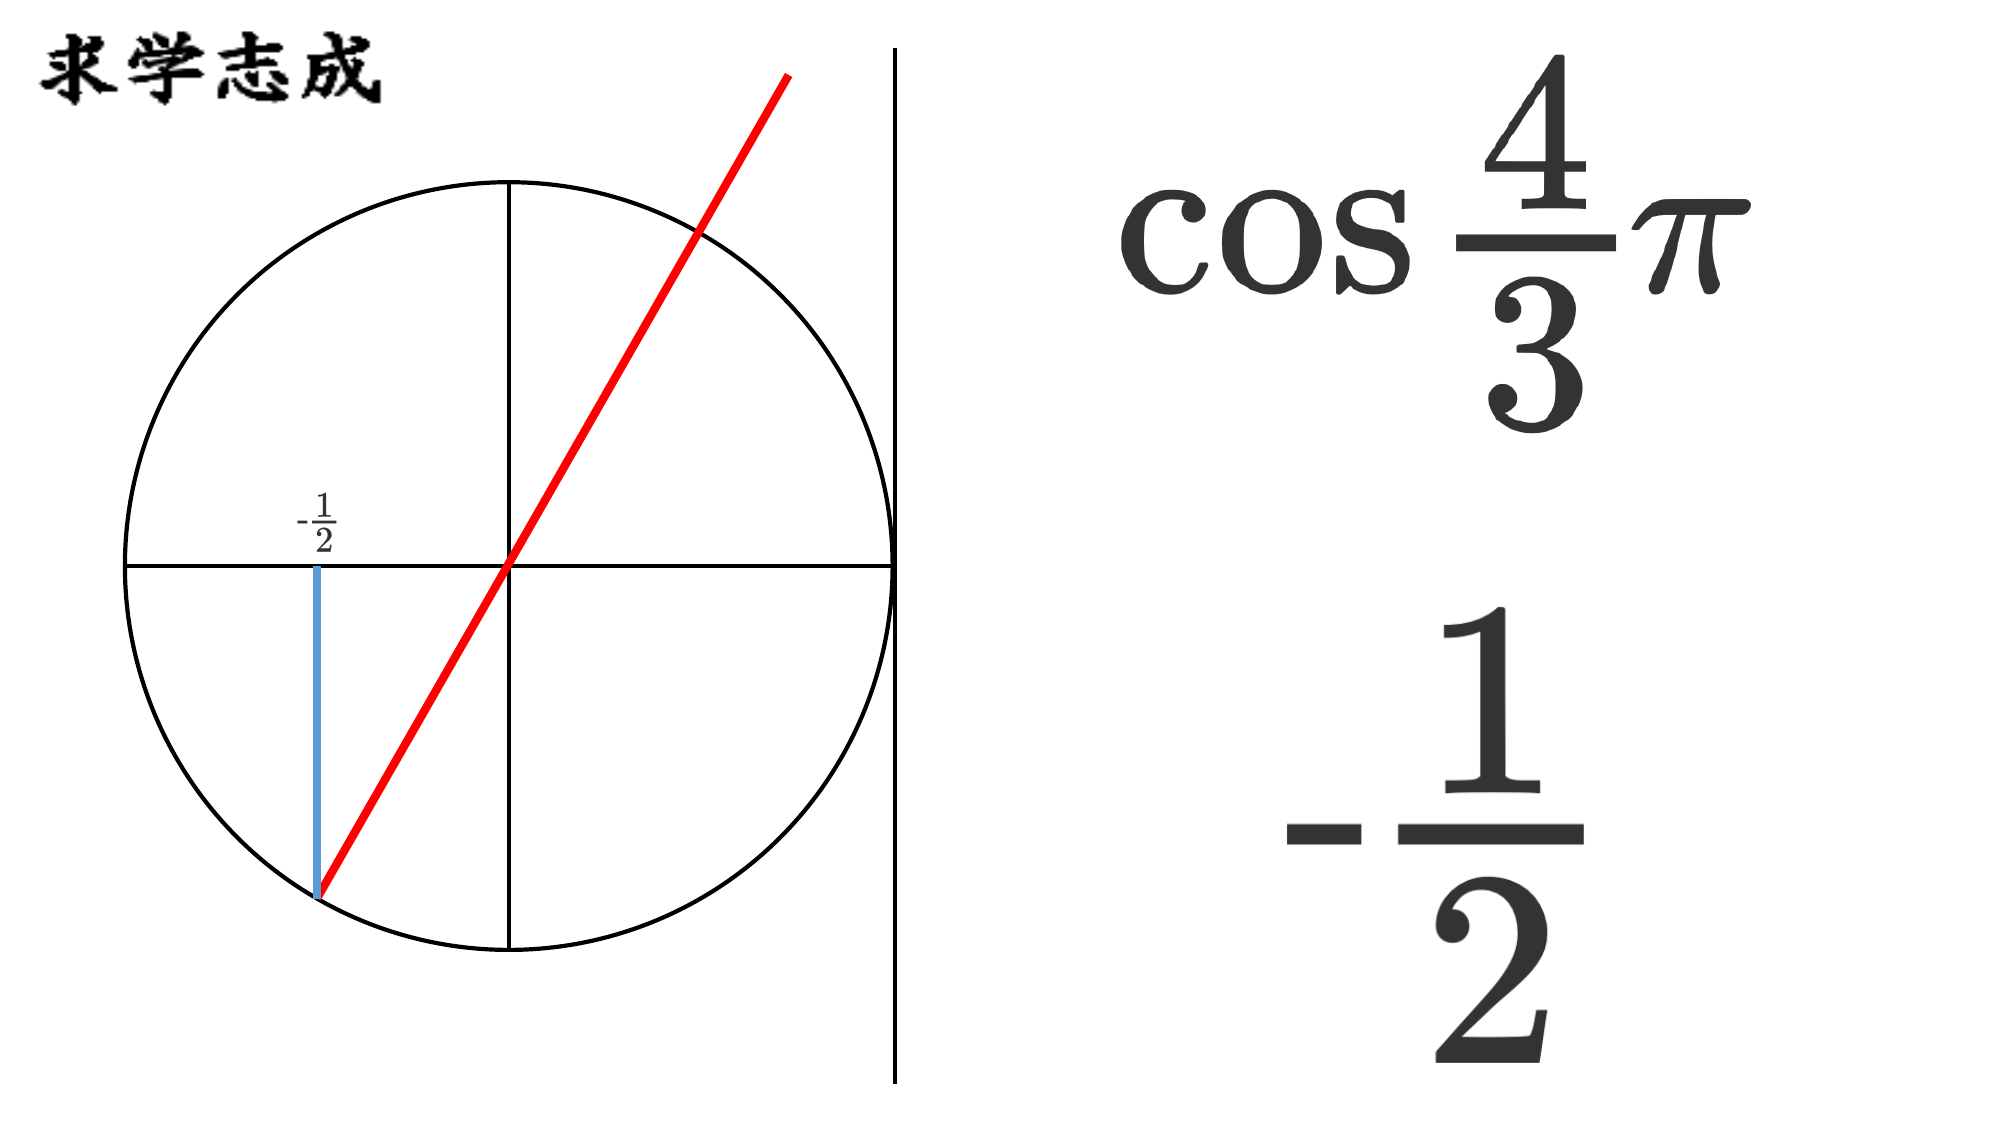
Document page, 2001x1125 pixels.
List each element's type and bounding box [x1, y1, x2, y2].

picture [291, 486, 343, 558]
text_box [315, 899, 702, 951]
picture [18, 0, 403, 166]
picture [1067, 0, 1807, 488]
text_box [789, 302, 893, 564]
text_box [789, 568, 893, 830]
text_box [316, 74, 789, 899]
picture [1238, 557, 1635, 1112]
text_box [123, 232, 316, 898]
